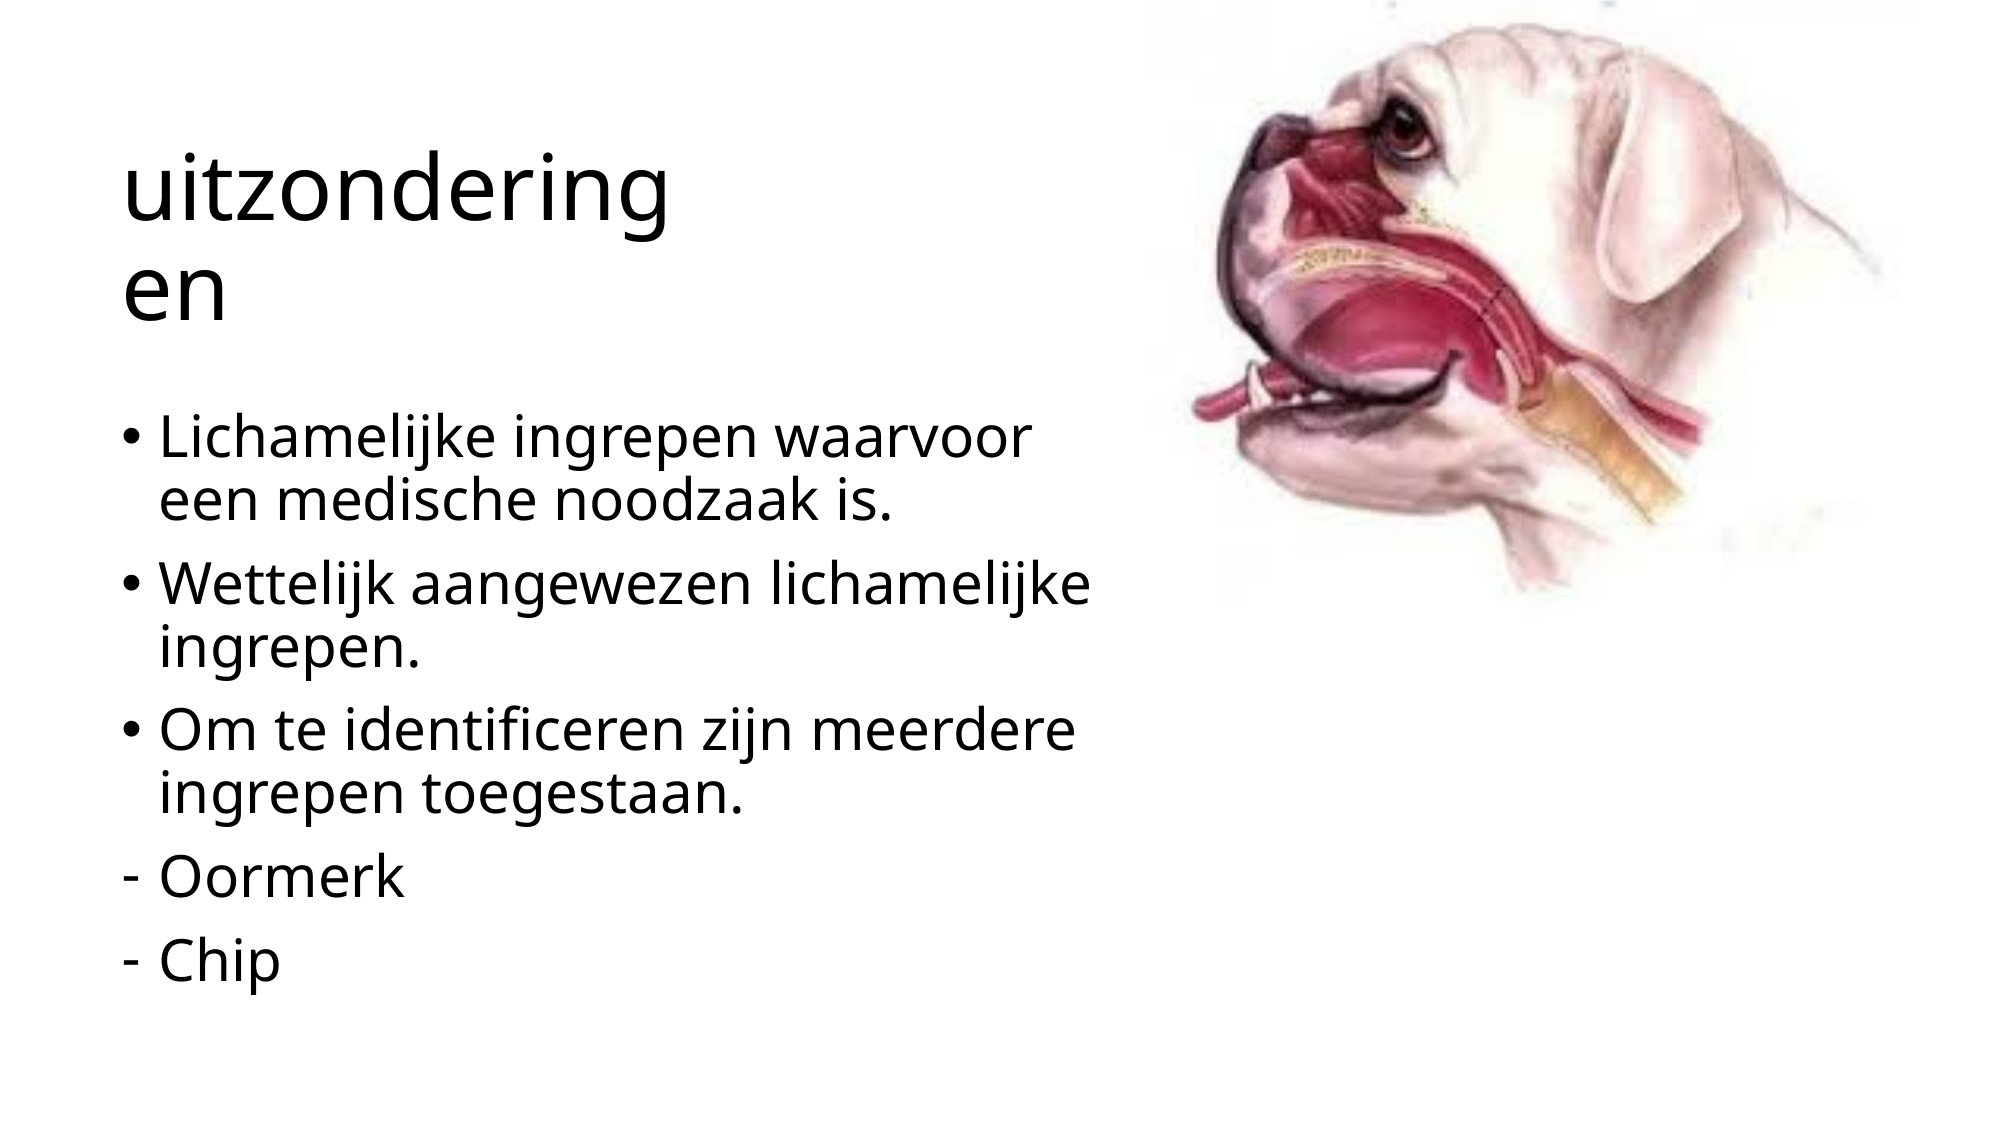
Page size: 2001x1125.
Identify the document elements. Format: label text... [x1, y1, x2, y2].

list Lichamelijke ingrepen waarvoor een medische noodzaak is. Wettelijk aangewezen lichamelijke ingrepen. Om te identificeren zijn meerdere ingrepen toegestaan. Oormerk Chip [106, 399, 1147, 1021]
picture [1146, 0, 1917, 621]
title uitzonderingen [106, 103, 708, 379]
